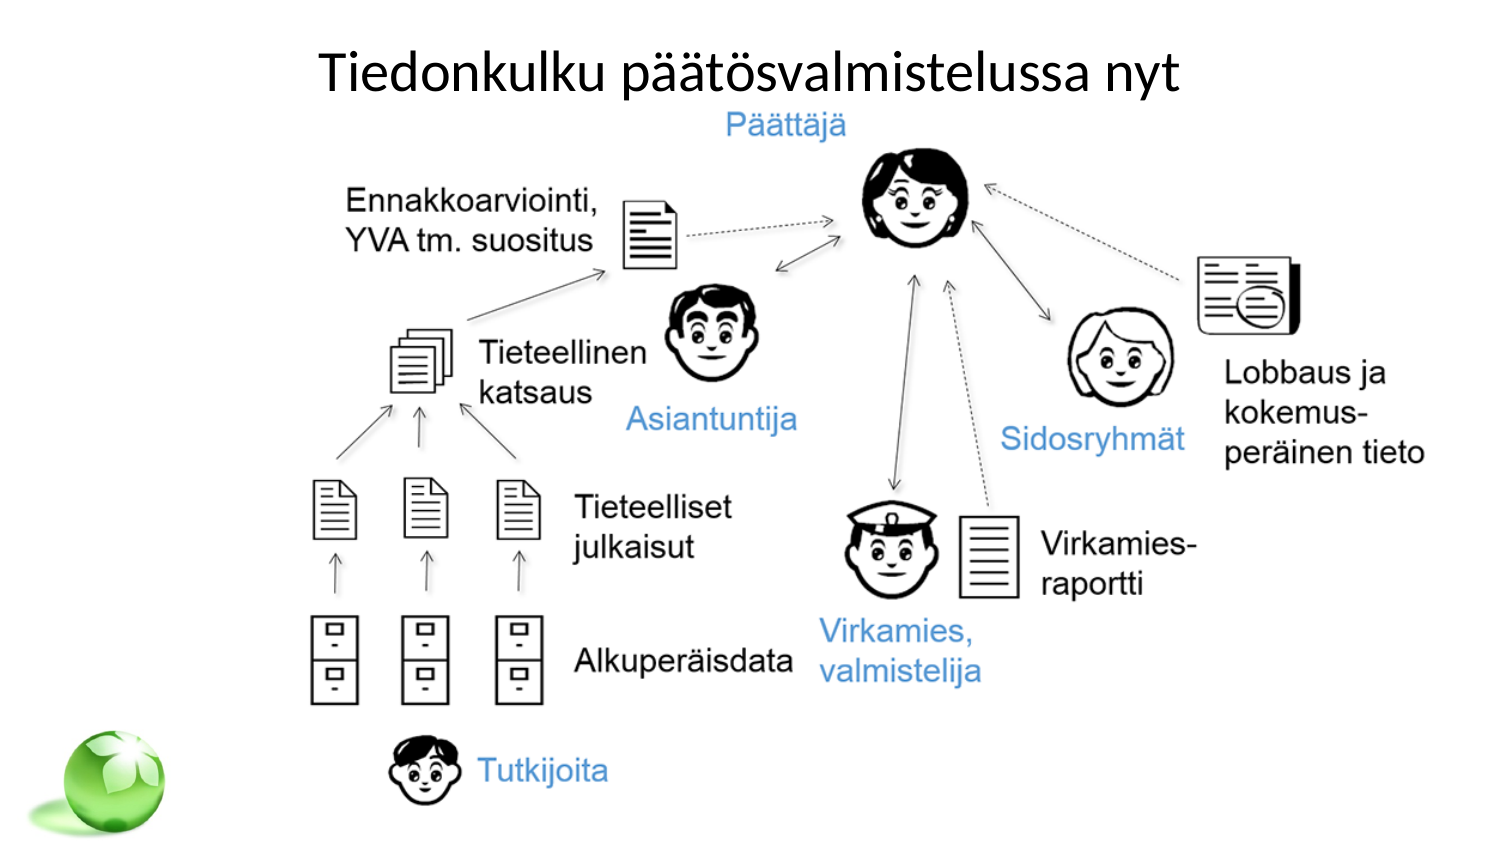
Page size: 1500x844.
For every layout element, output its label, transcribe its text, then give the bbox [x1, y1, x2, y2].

title Tiedonkulku päätösvalmistelussa nyt [75, 33, 1425, 103]
picture [17, 720, 178, 841]
picture [248, 67, 1445, 844]
